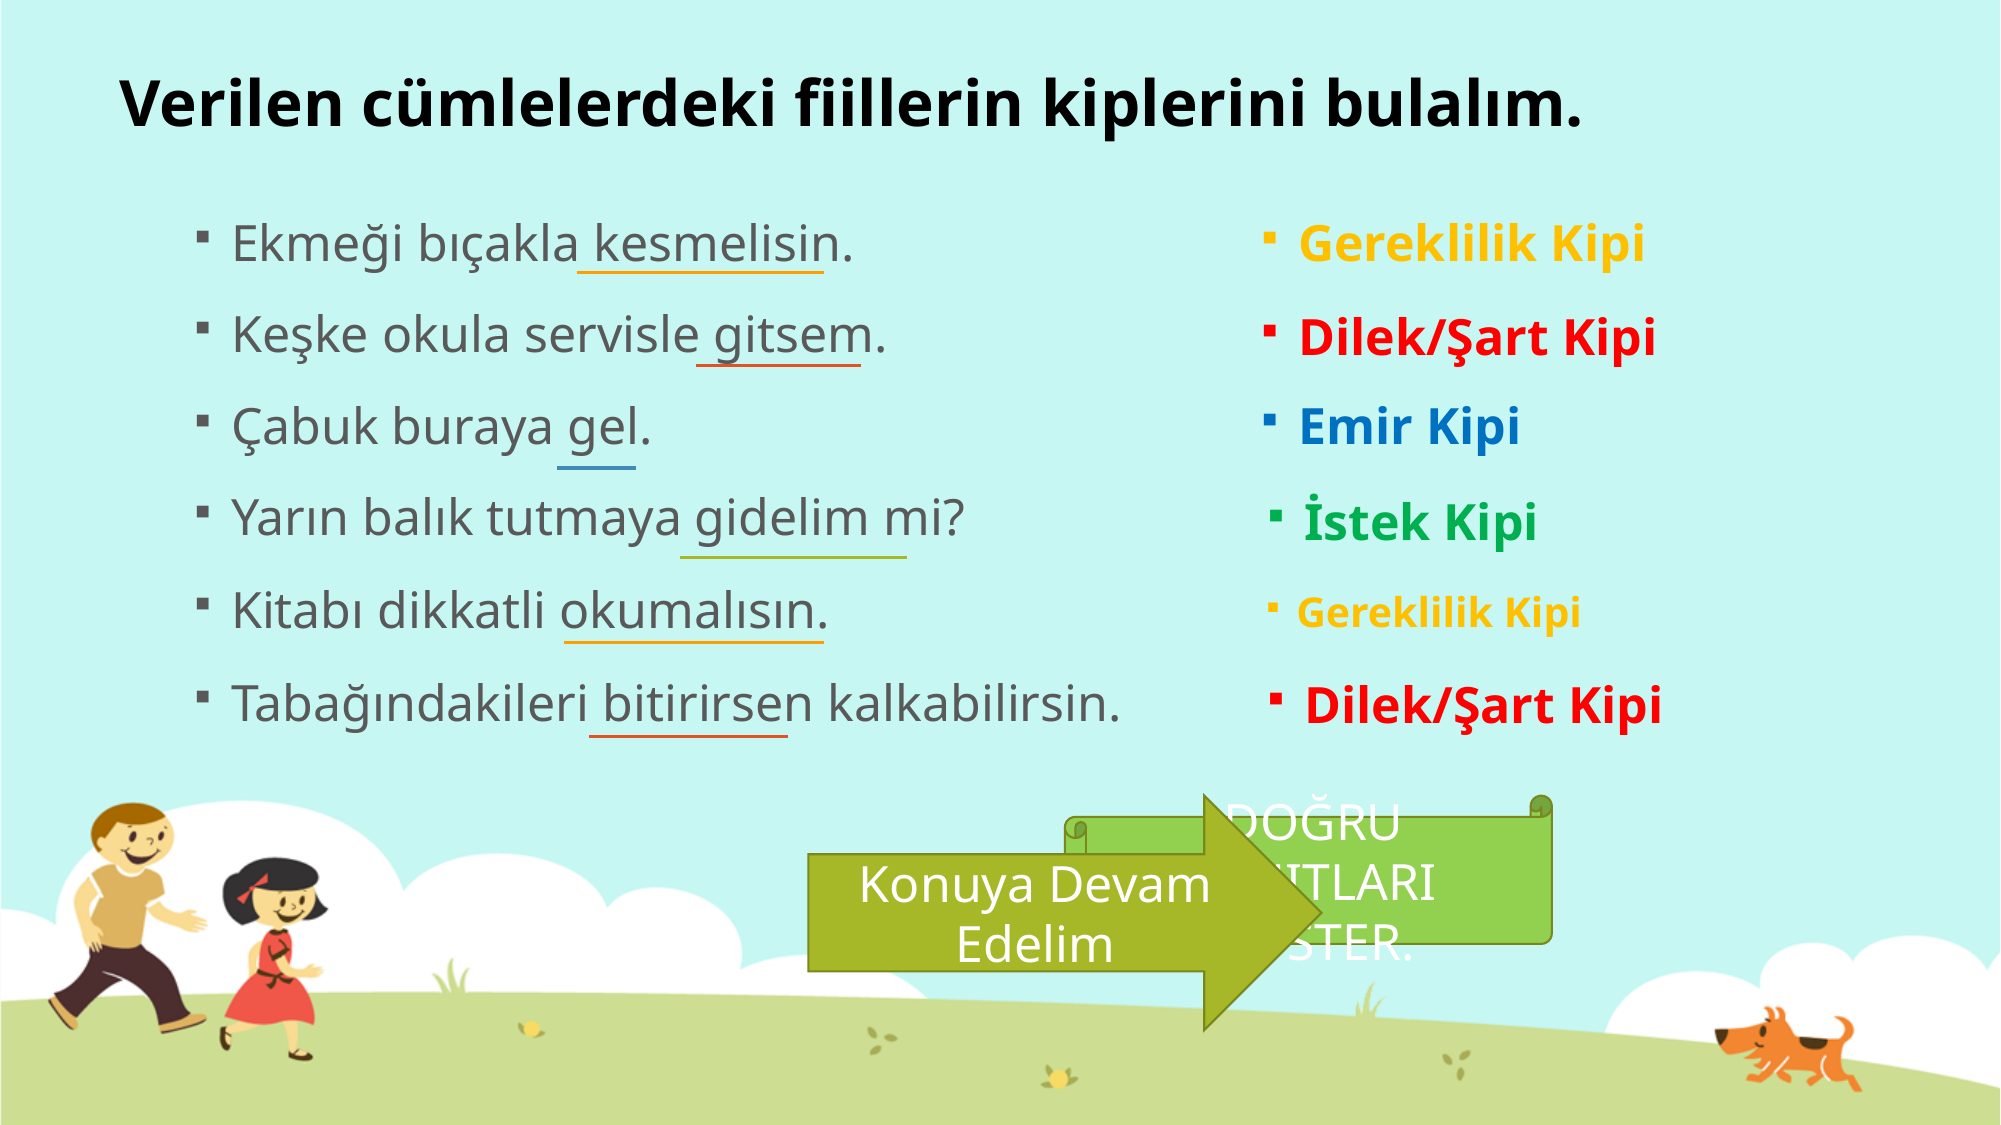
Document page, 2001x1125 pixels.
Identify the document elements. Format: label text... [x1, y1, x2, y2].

text_box Emir Kipi [1238, 393, 1829, 483]
text_box Tabağındakileri bitirirsen kalkabilirsin. [171, 670, 1244, 762]
text_box Çabuk buraya gel. [171, 394, 1959, 486]
text_box Keşke okula servisle gitsem. [171, 301, 1829, 393]
text_box Gereklilik Kipi [1238, 211, 1880, 300]
text_box Kitabı dikkatli okumalısın. [171, 577, 1245, 669]
text_box Yarın balık tutmaya gidelim mi? [171, 485, 1829, 577]
title Verilen cümlelerdeki fiillerin kiplerini bulalım. [104, 48, 1735, 148]
text_box DOĞRU YANITLARI GÖSTER. [1227, 794, 1553, 945]
text_box DOĞRU YANITLARI GÖSTER. [1063, 815, 1203, 853]
picture [0, 0, 2001, 1125]
text_box Dilek/Şart Kipi [1238, 304, 1812, 393]
text_box Dilek/Şart Kipi [1244, 672, 1812, 762]
text_box İstek Kipi [1244, 489, 1658, 579]
text_box Gereklilik Kipi [1244, 584, 1658, 672]
text_box Ekmeği bıçakla kesmelisin. [171, 210, 1829, 301]
text_box Konuya Devam Edelim [807, 793, 1323, 1033]
